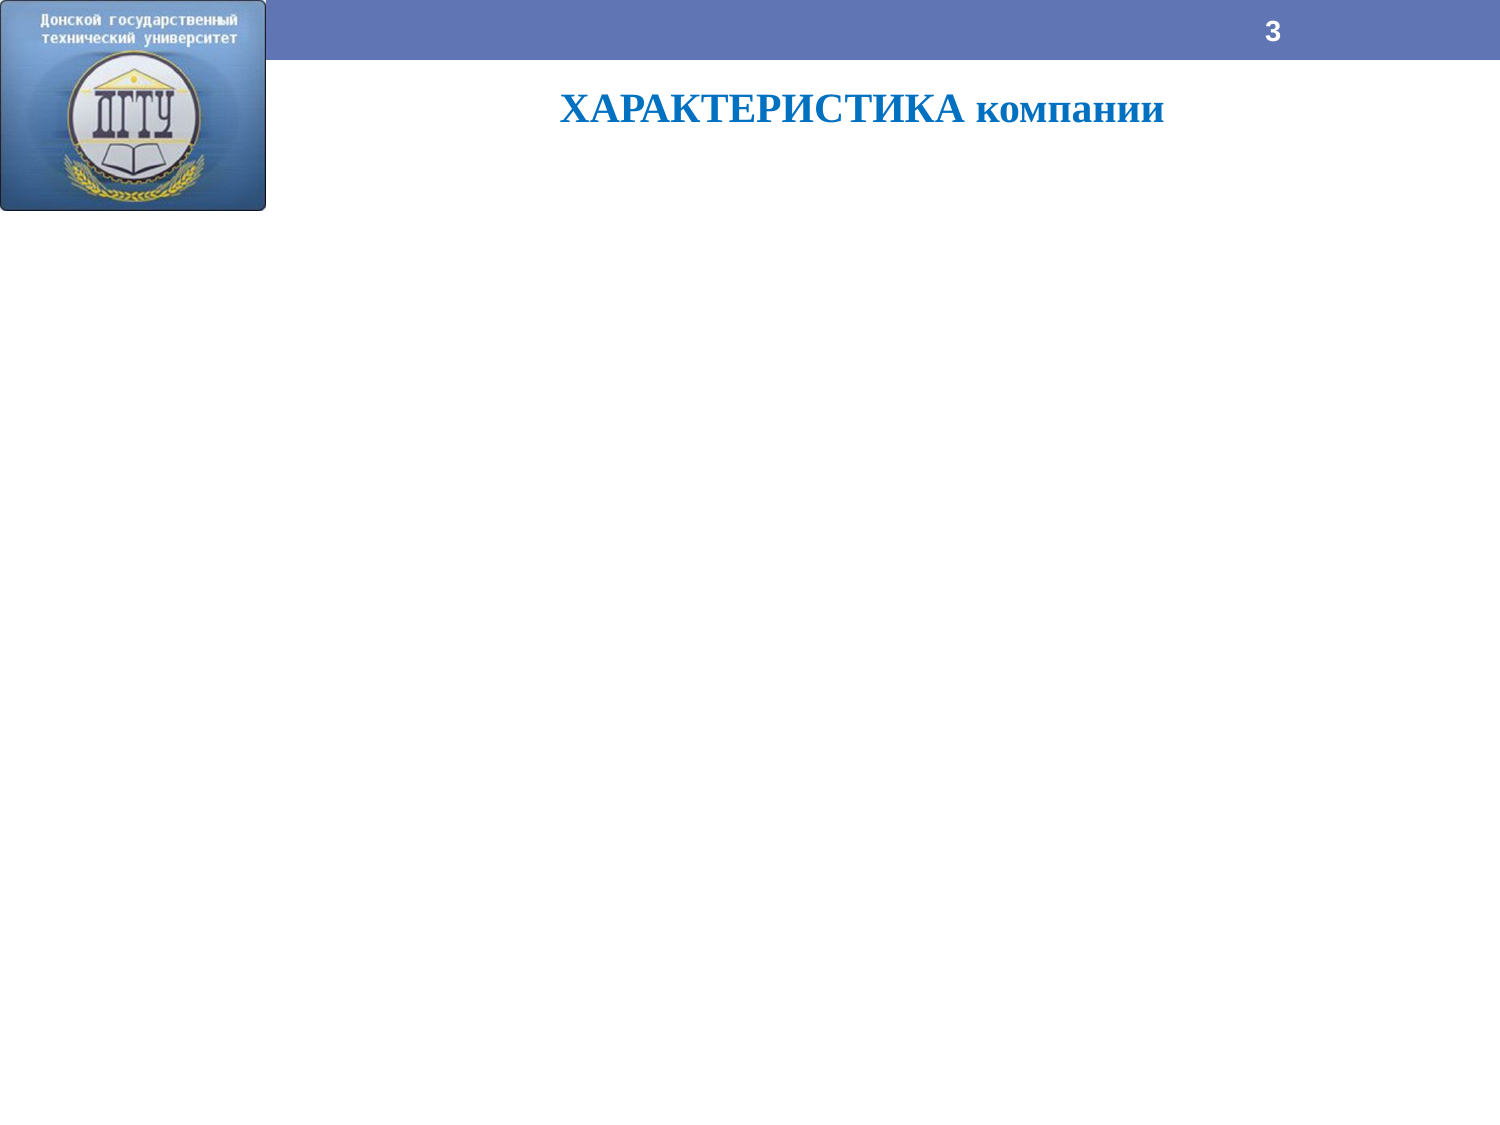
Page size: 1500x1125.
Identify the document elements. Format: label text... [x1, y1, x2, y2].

slide_number 3 [1250, 3, 1425, 57]
picture [0, 0, 266, 211]
text_box ХАРАКТЕРИСТИКА компании [310, 56, 1447, 154]
